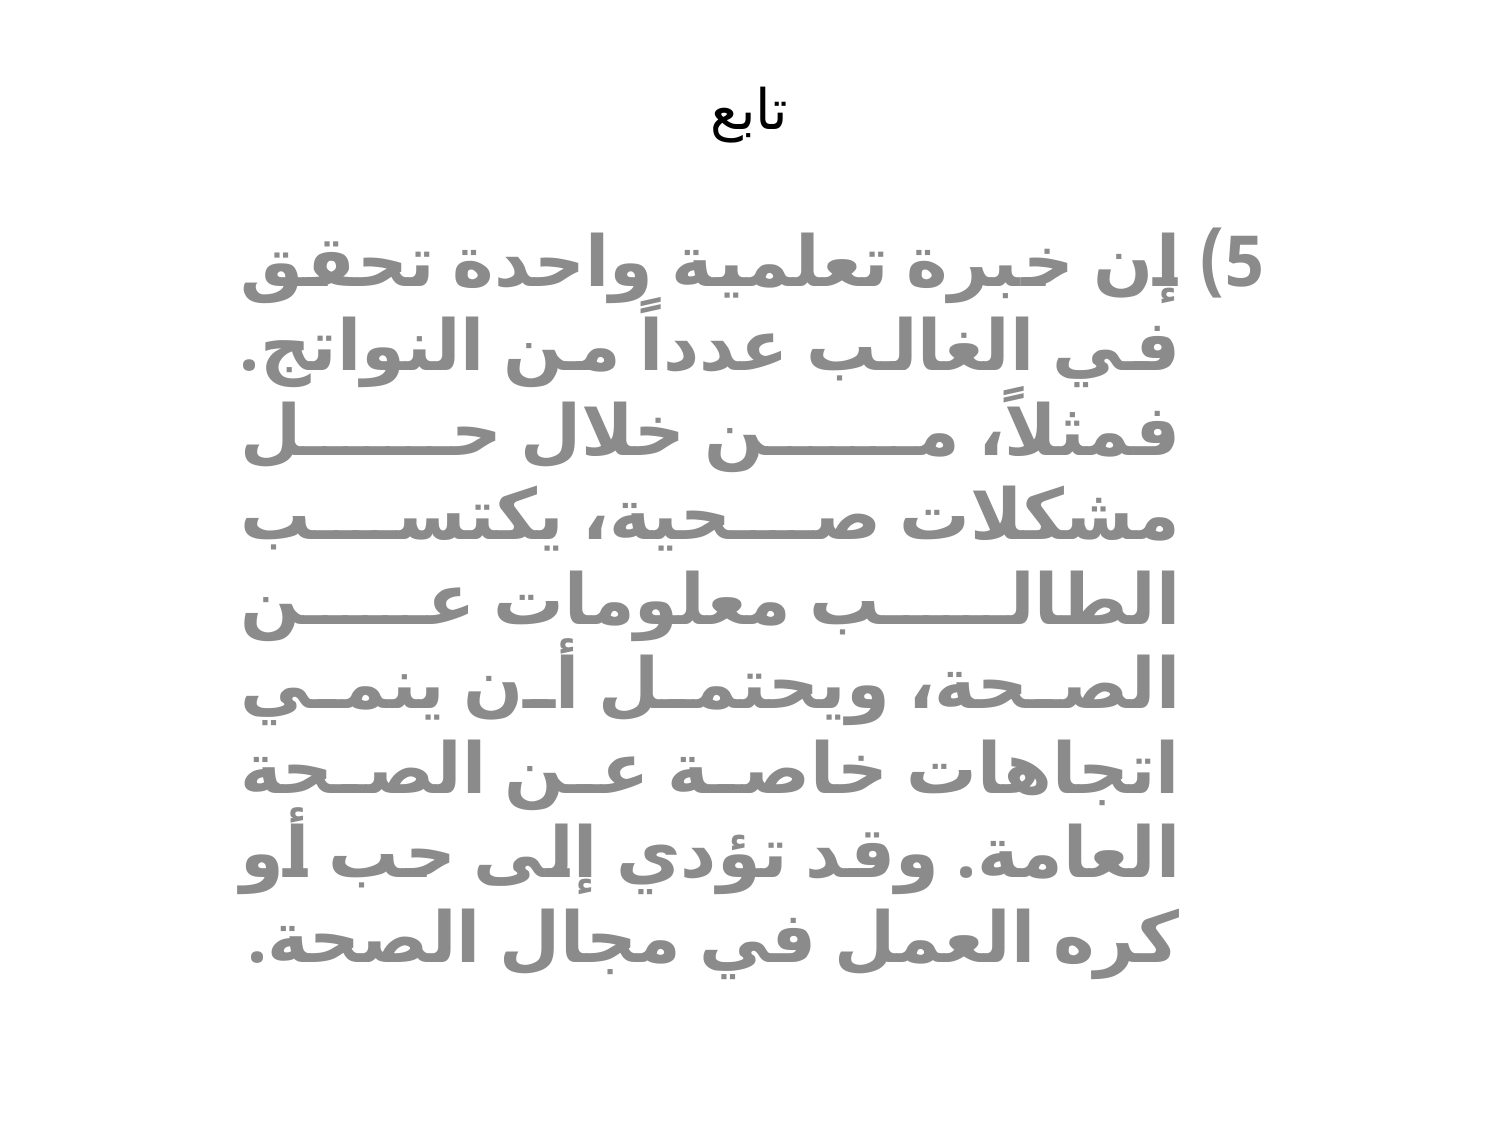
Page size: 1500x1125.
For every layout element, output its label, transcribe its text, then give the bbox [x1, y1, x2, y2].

subtitle إن خبرة تعلمية واحدة تحقق في الغالب عدداً من النواتج. فمثلاً، من خلال حل مشكلات صحية، يكتسب الطالب معلومات عن الصحة، ويحتمل أن ينمي اتجاهات خاصة عن الصحة العامة. وقد تؤدي إلى حب أو كره العمل في مجال الصحة. [225, 208, 1275, 1012]
title تابع [112, 66, 1388, 149]
